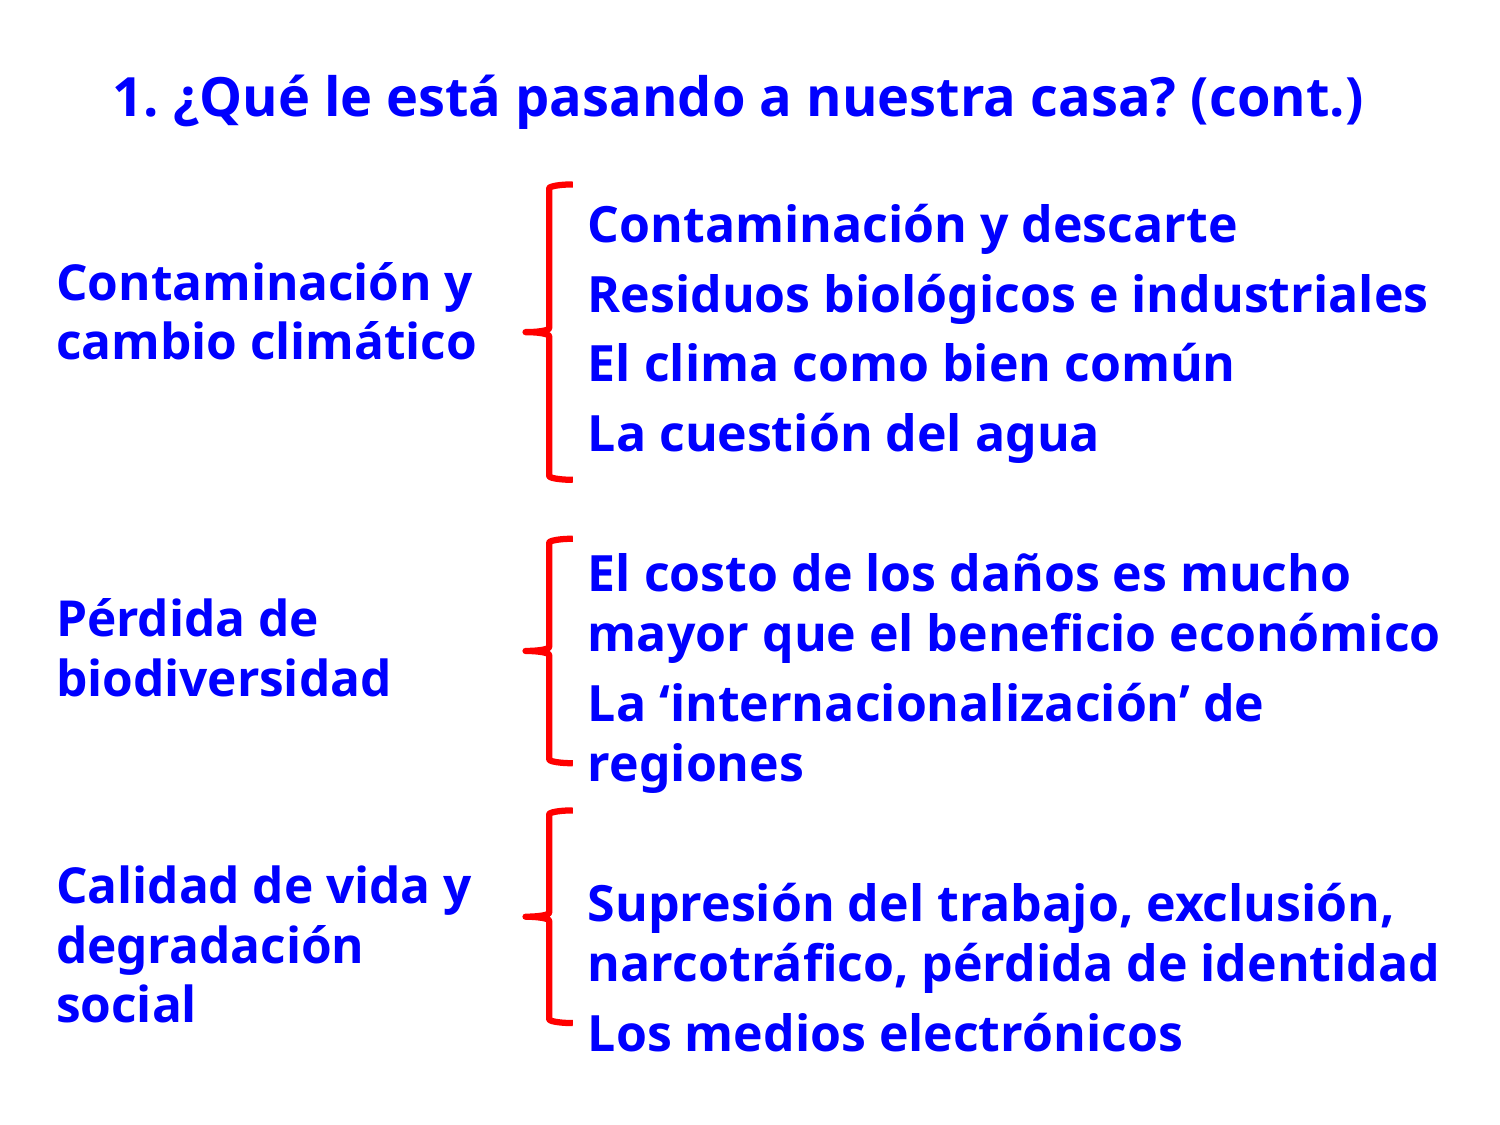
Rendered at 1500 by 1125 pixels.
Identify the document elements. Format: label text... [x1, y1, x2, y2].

list Contaminación y descarte Residuos biológicos e industriales El clima como bien común La cuestión del agua El costo de los daños es mucho mayor que el beneficio económico La ‘internacionalización’ de regiones Supresión del trabajo, exclusión, narcotráfico, pérdida de identidad Los medios electrónicos [572, 184, 1471, 1106]
title 1. ¿Qué le está pasando a nuestra casa? (cont.) [53, 1, 1425, 189]
text_box [524, 537, 573, 764]
text_box [524, 809, 573, 1024]
list Contaminación y cambio climático Pérdida de biodiversidad Calidad de vida y degradación social [41, 243, 514, 1041]
text_box [524, 183, 573, 481]
